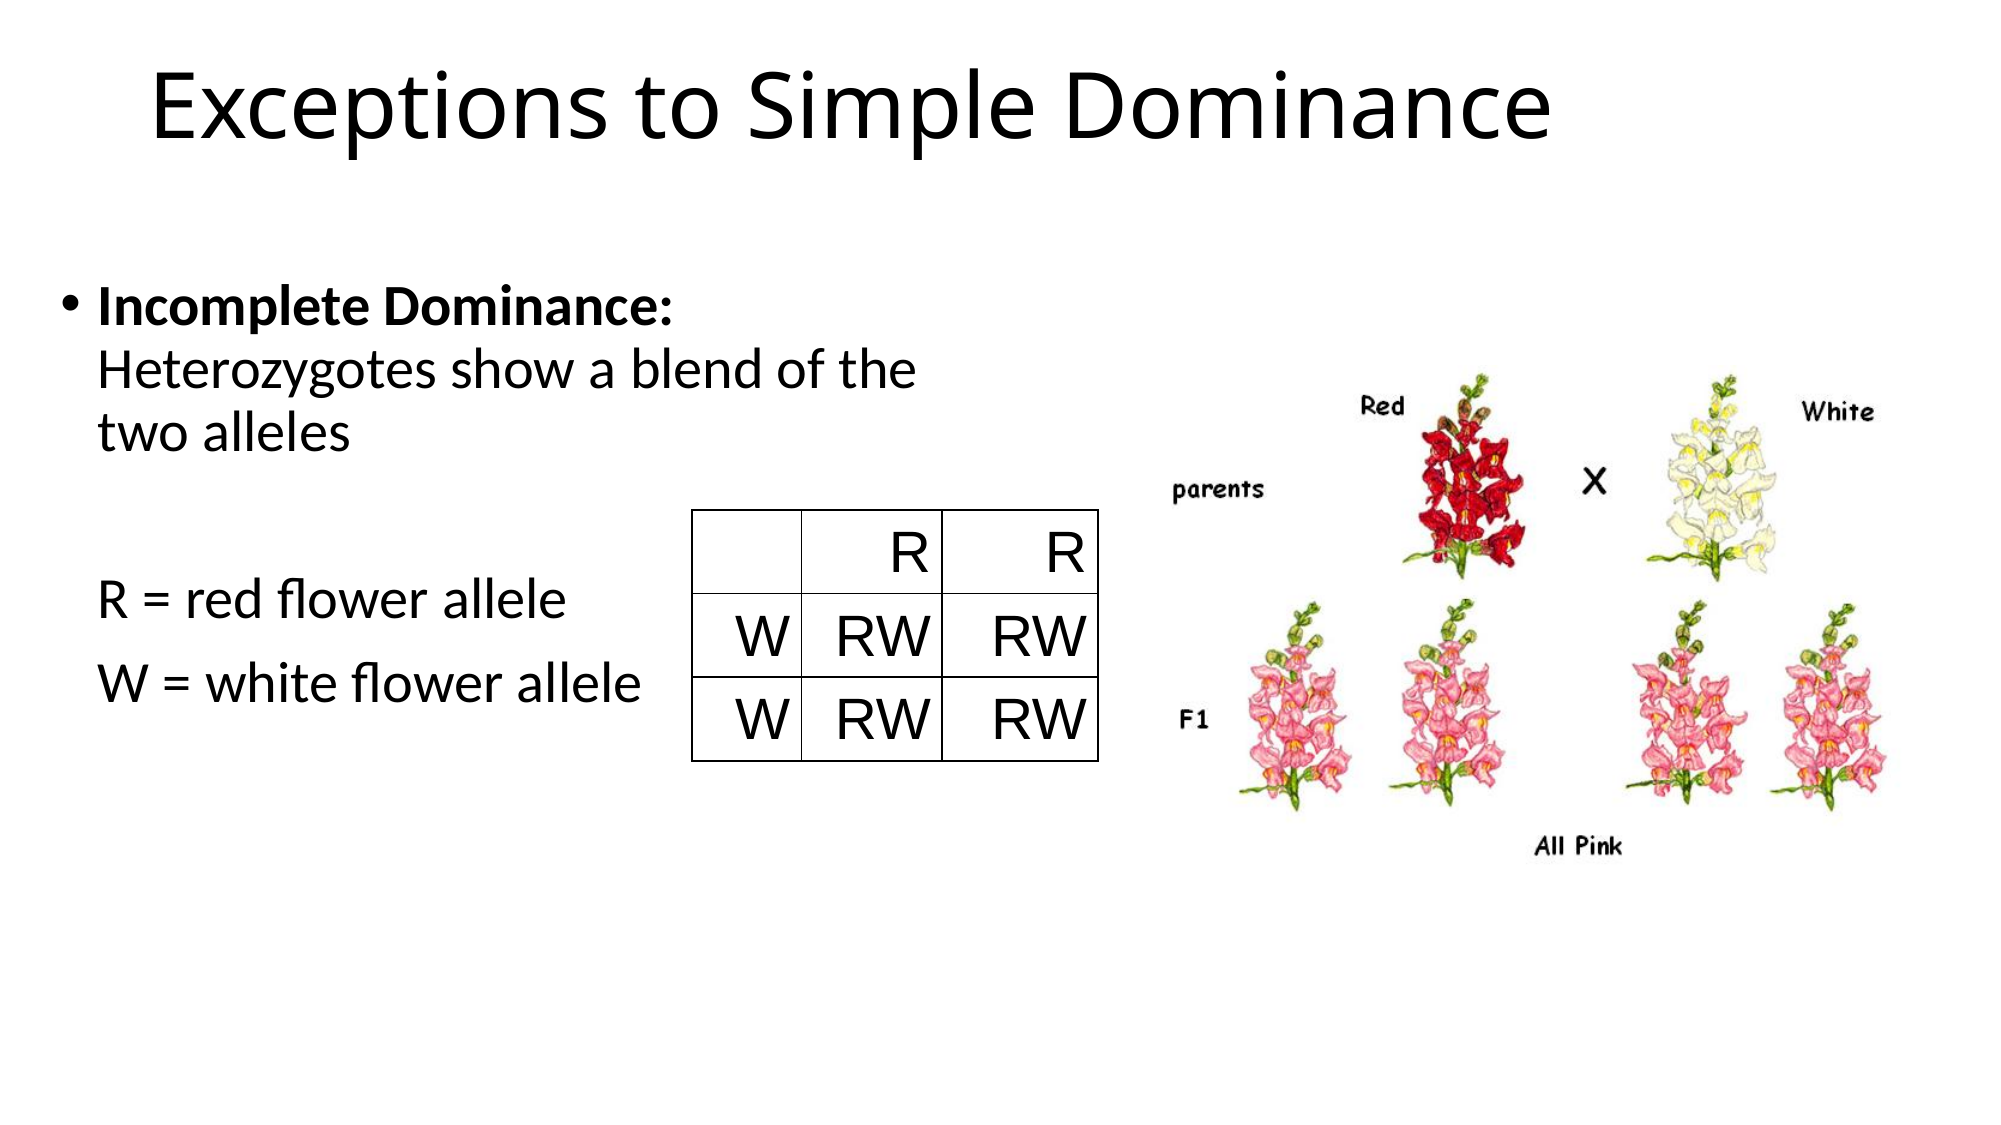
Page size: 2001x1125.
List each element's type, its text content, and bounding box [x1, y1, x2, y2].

table_cell RW [802, 678, 941, 760]
table_cell RW [943, 678, 1097, 760]
picture [1152, 365, 1923, 881]
table_header [693, 511, 801, 593]
table_header R [943, 511, 1097, 593]
table_cell W [693, 678, 801, 760]
title Exceptions to Simple Dominance [133, 0, 1859, 218]
table_cell W [693, 594, 801, 676]
table_header R [802, 511, 941, 593]
table_cell RW [943, 594, 1097, 676]
table_cell RW [802, 594, 941, 676]
list Incomplete Dominance: Heterozygotes show a blend of the two alleles R = red flower allele W = white flower allele [45, 267, 1005, 982]
